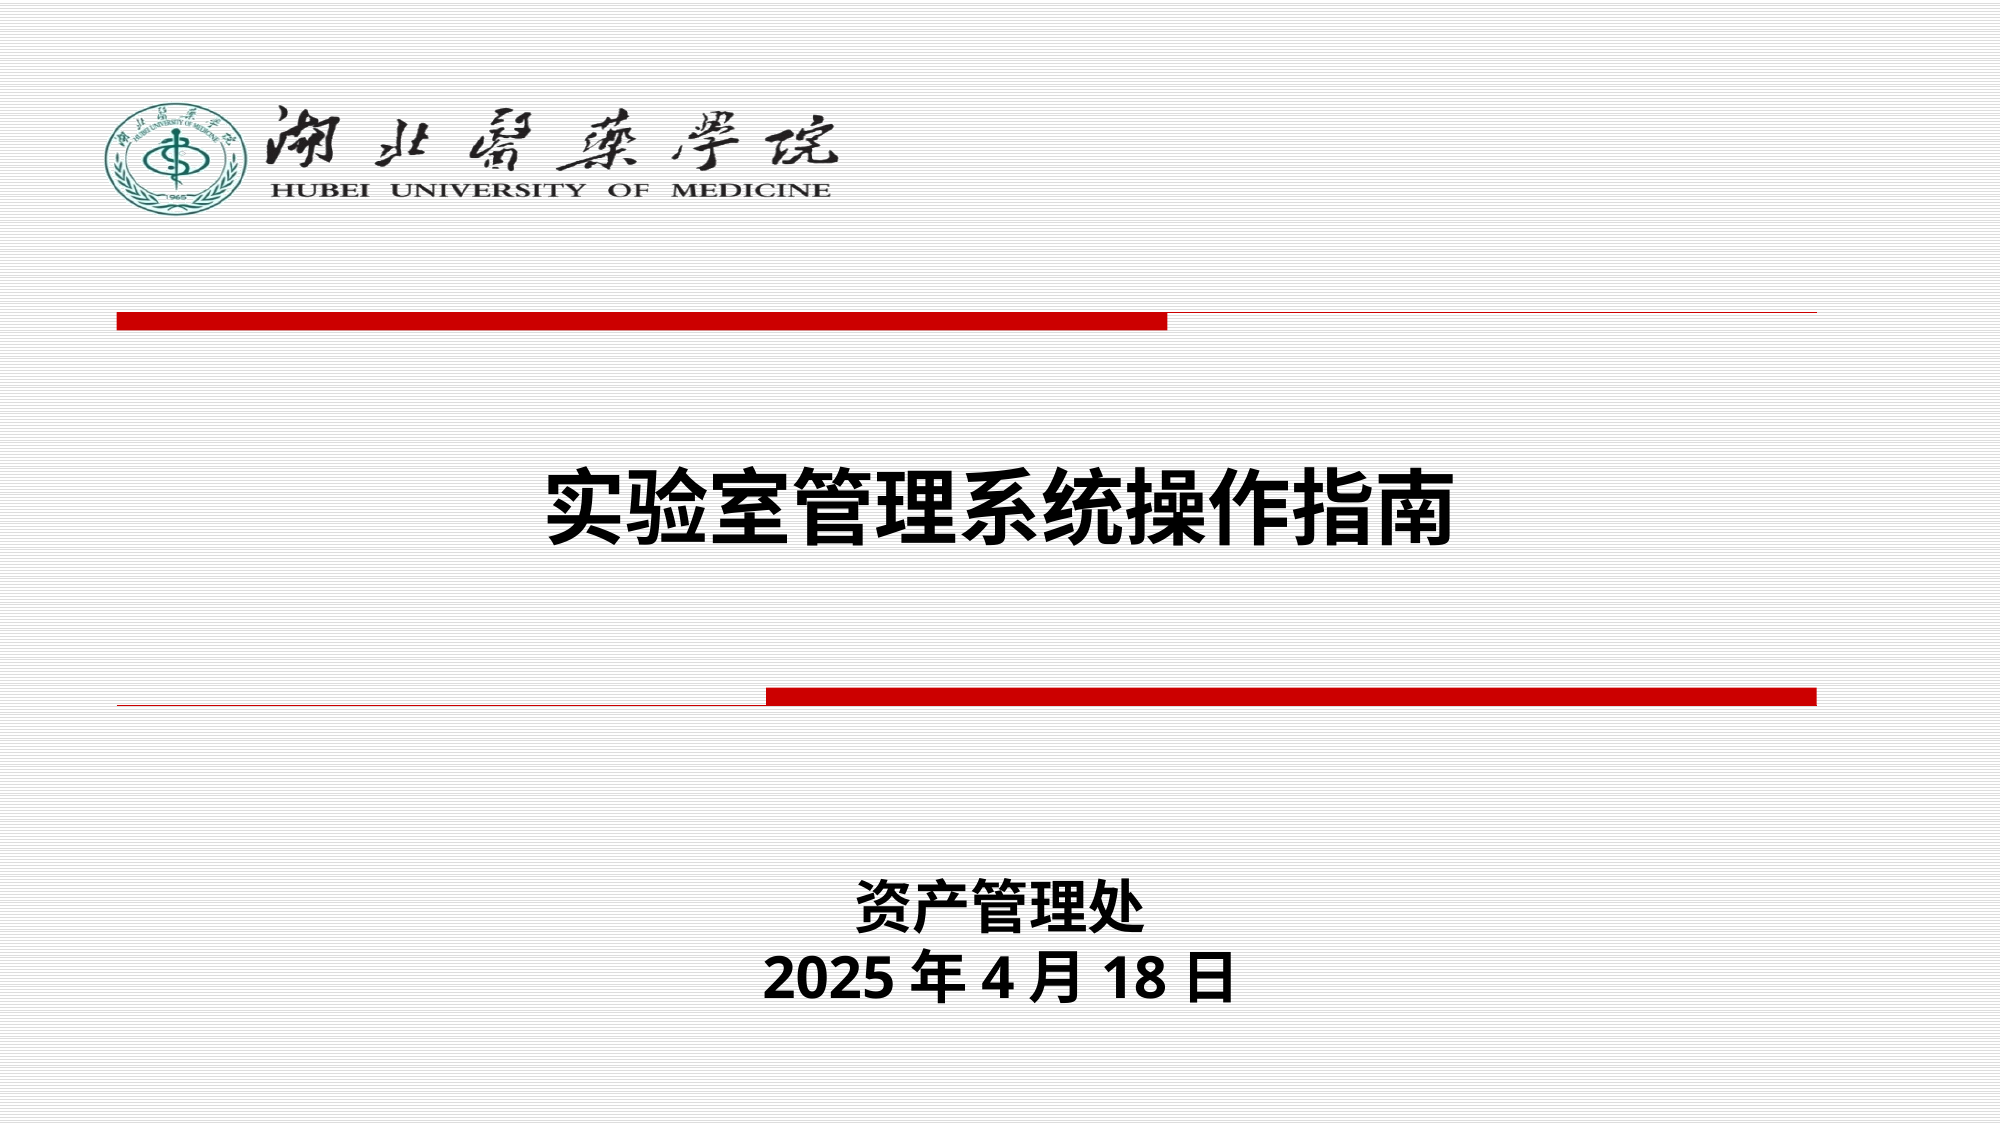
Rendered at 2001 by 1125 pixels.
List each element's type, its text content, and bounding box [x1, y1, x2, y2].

text_box 资产管理处 2025年4月18日 [474, 862, 1525, 1050]
title 实验室管理系统操作指南 [362, 321, 1638, 563]
picture [83, 87, 884, 225]
